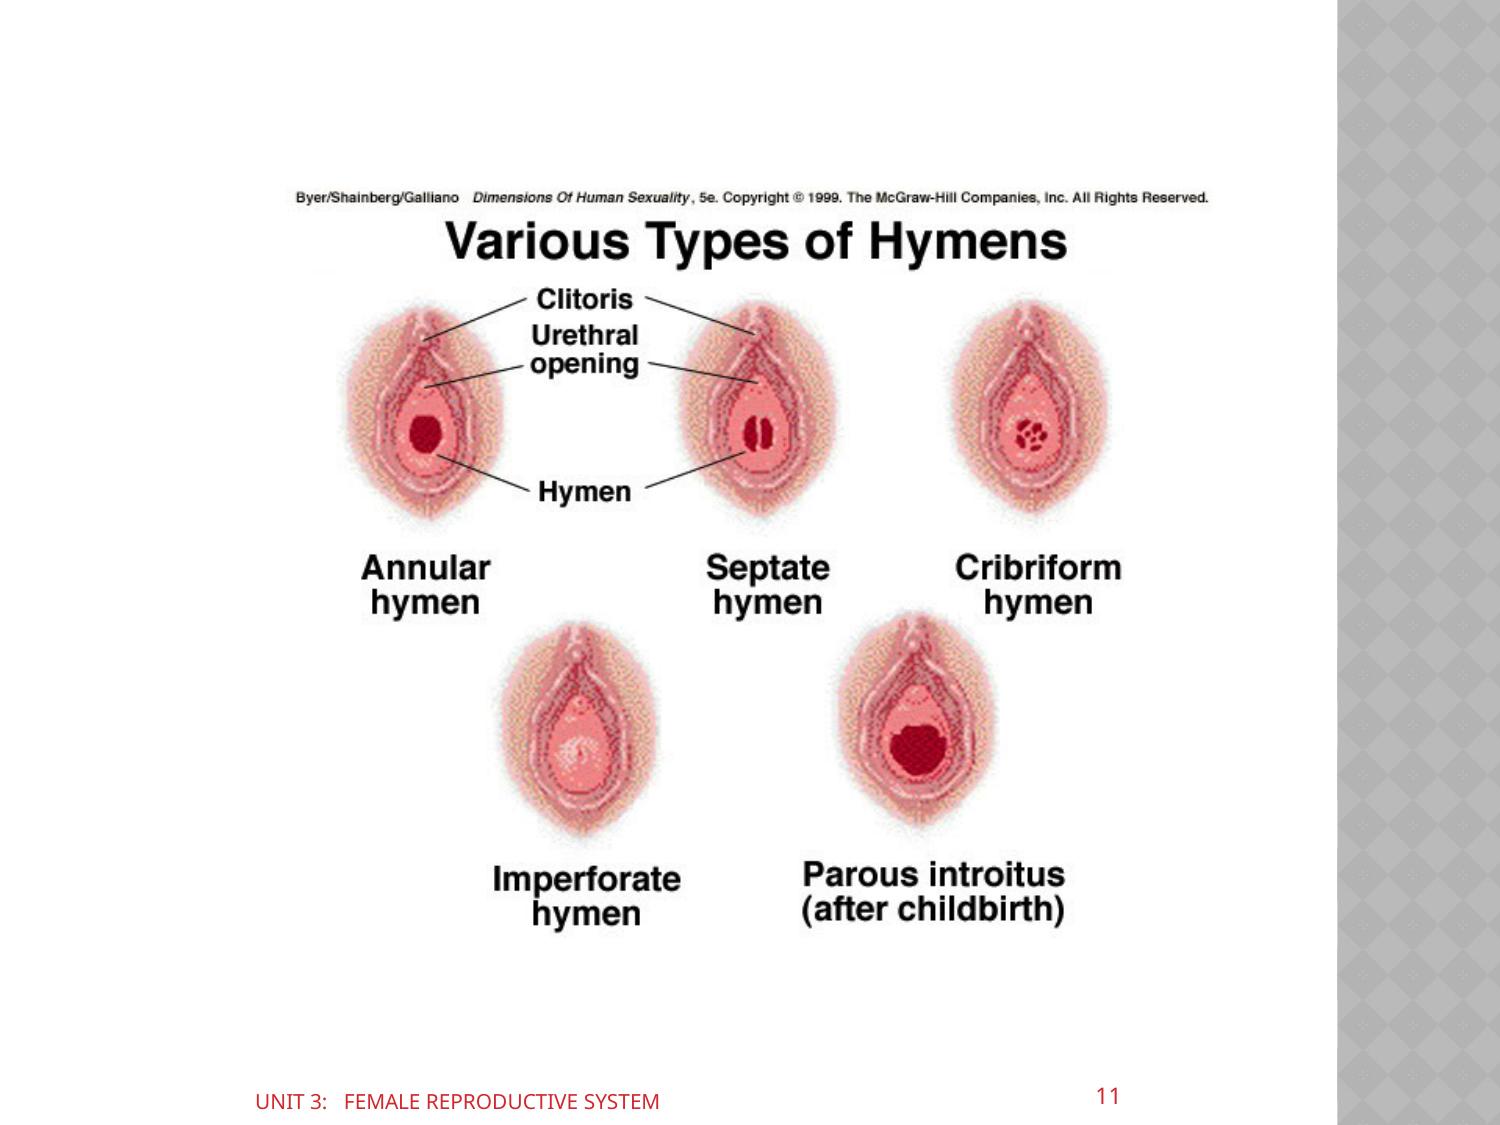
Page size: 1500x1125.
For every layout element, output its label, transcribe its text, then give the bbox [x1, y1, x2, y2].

picture [249, 186, 1251, 938]
footer UNIT 3: FEMALE REPRODUCTIVE SYSTEM [75, 1075, 675, 1114]
slide_number 11 [1025, 1075, 1122, 1113]
